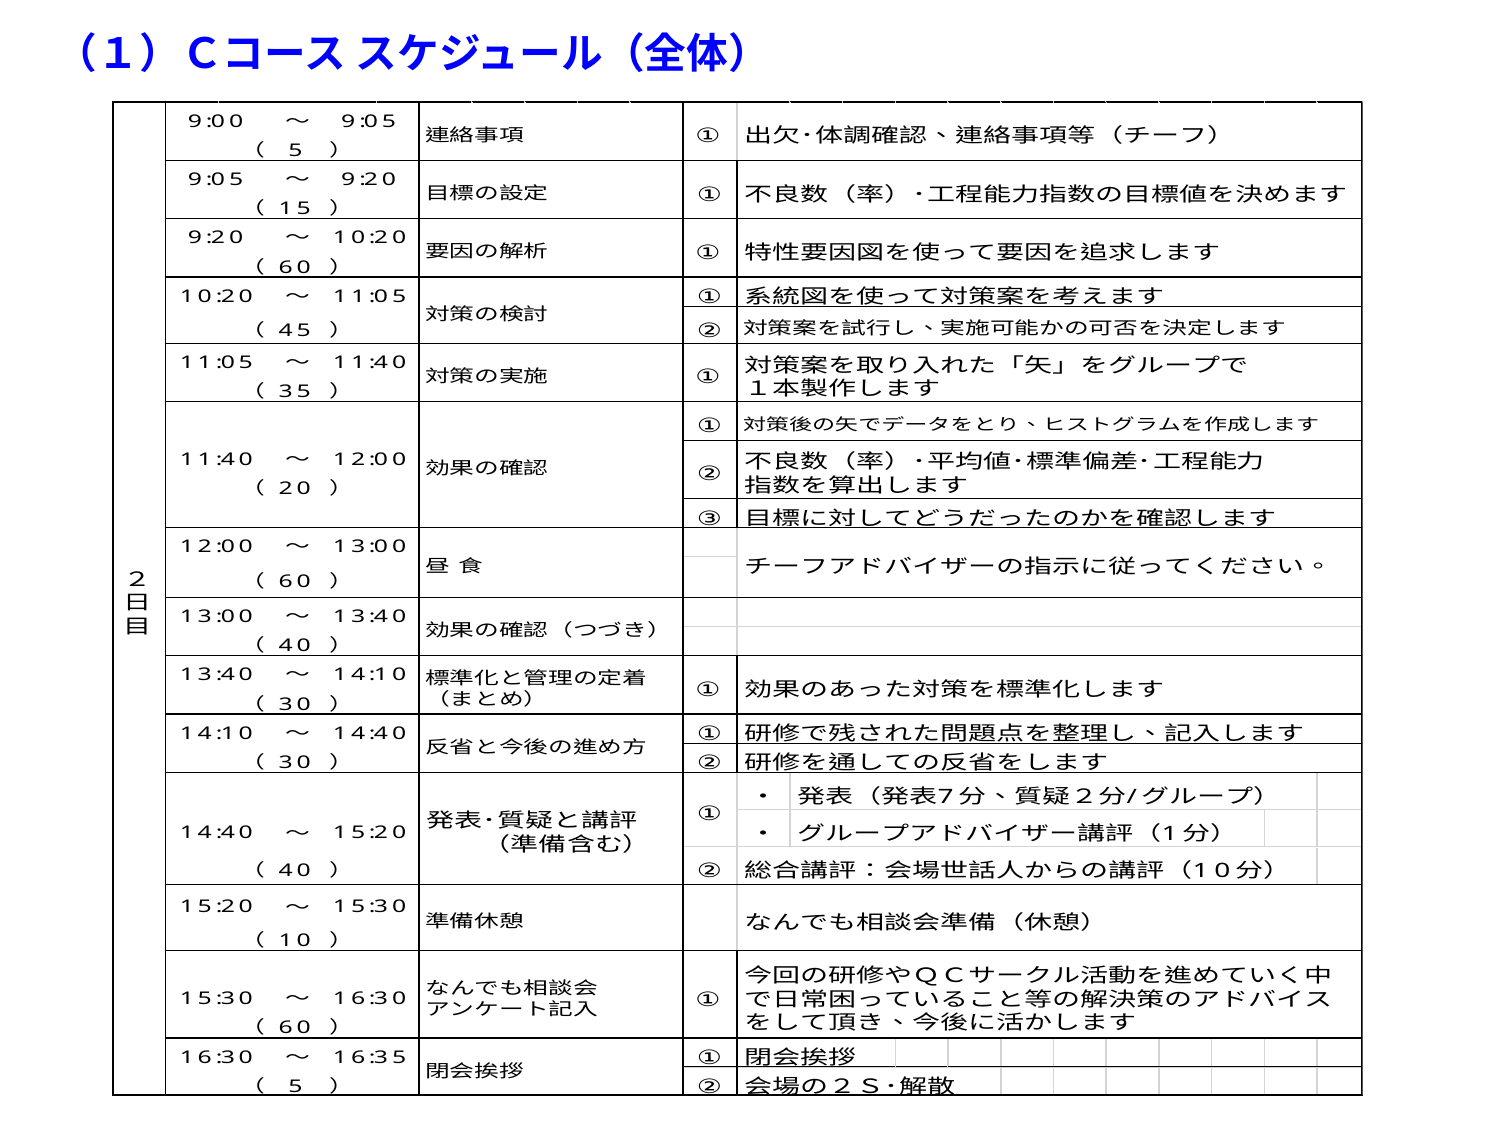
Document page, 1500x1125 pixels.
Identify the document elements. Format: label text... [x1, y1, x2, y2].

text_box （１）Ｃコース スケジュール（全体） [41, 19, 1022, 84]
picture [111, 101, 1365, 1098]
